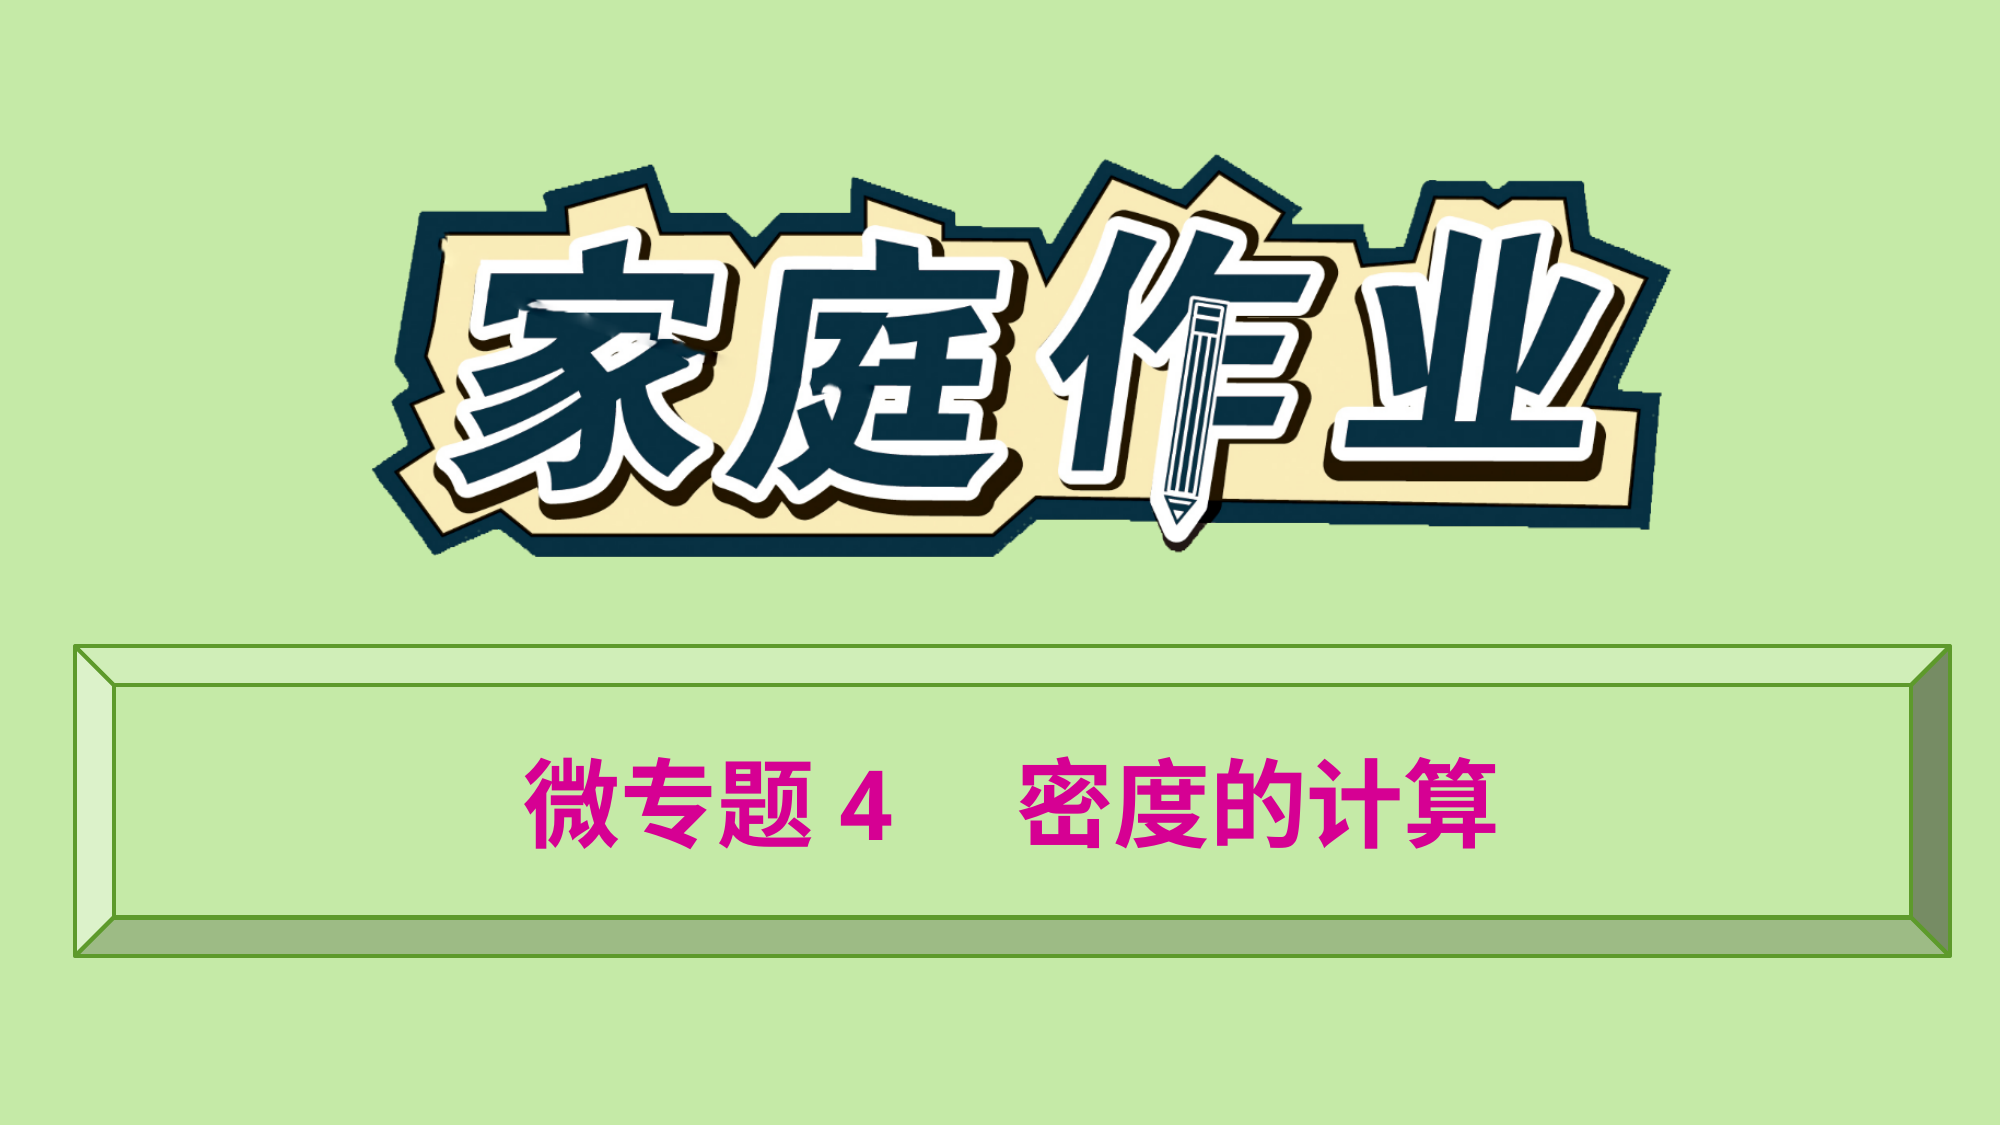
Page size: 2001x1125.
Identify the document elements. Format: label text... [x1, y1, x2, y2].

picture [369, 87, 1675, 644]
text_box 微专题4 密度的计算 [73, 644, 1952, 958]
